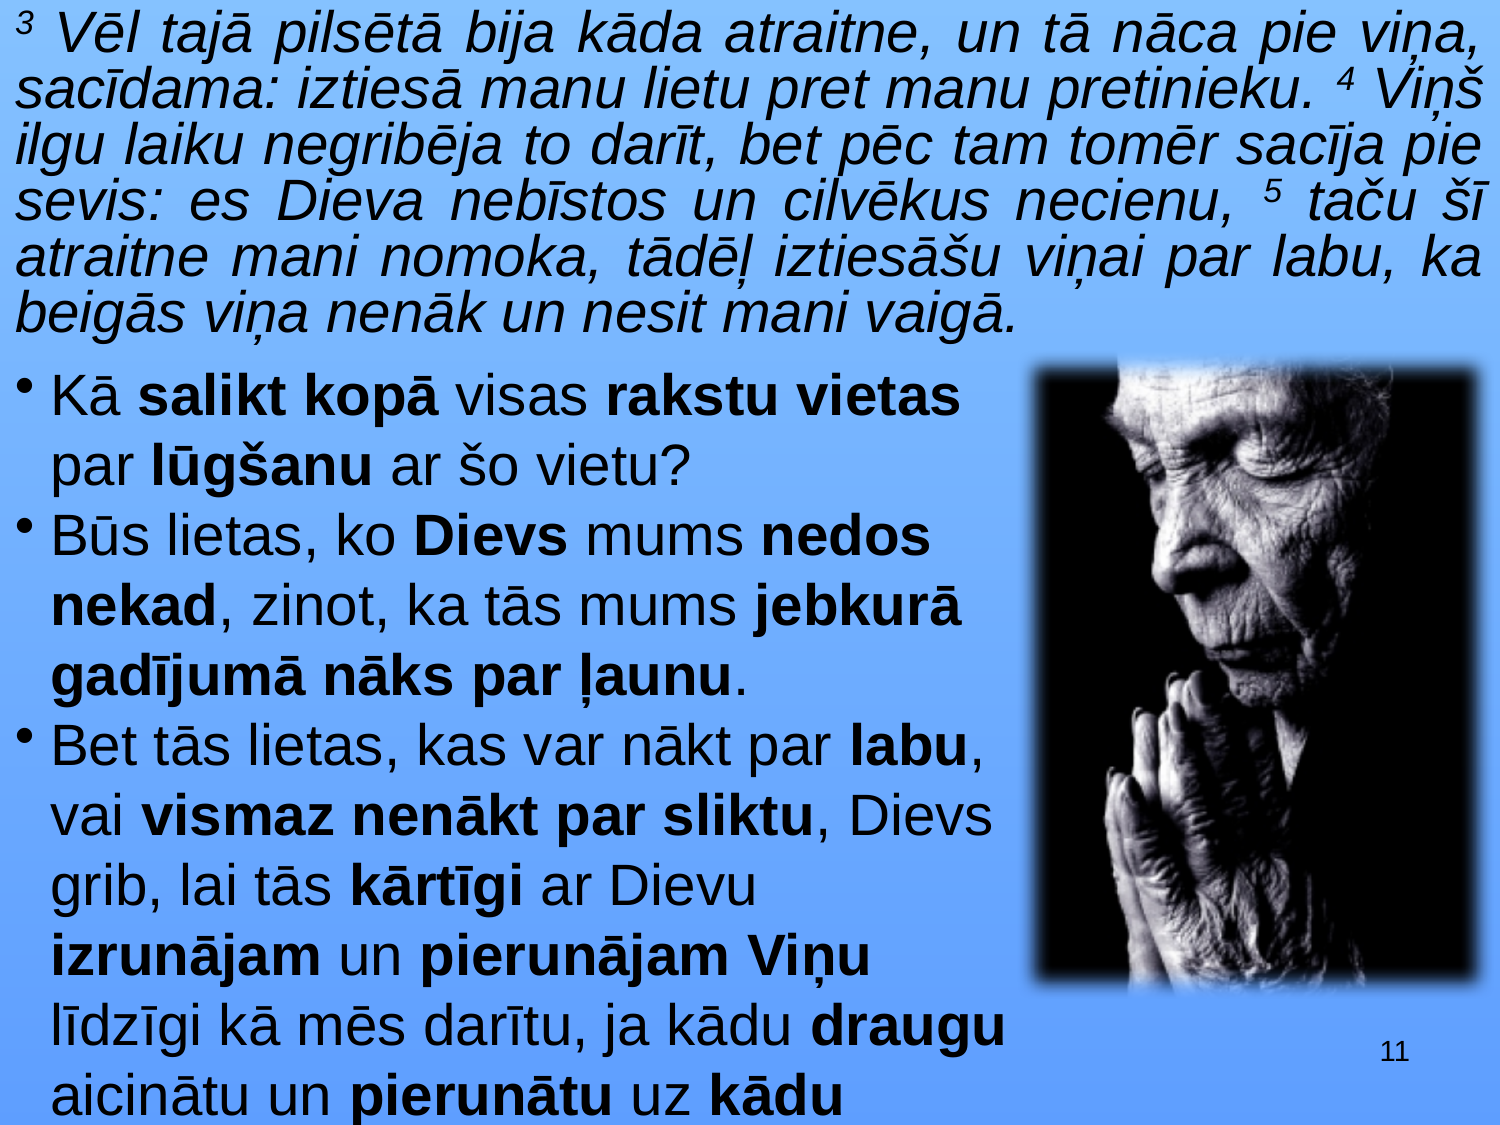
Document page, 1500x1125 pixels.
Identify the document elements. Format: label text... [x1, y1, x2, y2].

list 3 Vēl tajā pilsētā bija kāda atraitne, un tā nāca pie viņa, sacīdama: iztiesā manu lietu pret manu pretinieku. 4 Viņš ilgu laiku negribēja to darīt, bet pēc tam tomēr sacīja pie sevis: es Dieva nebīstos un cilvēkus necienu, 5 taču šī atraitne mani nomoka, tādēļ iztiesāšu viņai par labu, ka beigās viņa nenāk un nesit mani vaigā. [0, 0, 1500, 178]
text_box Kā salikt kopā visas rakstu vietas par lūgšanu ar šo vietu? Būs lietas, ko Dievs mums nedos nekad, zinot, ka tās mums jebkurā gadījumā nāks par ļaunu. Bet tās lietas, kas var nākt par labu, vai vismaz nenākt par sliktu, Dievs grib, lai tās kārtīgi ar Dievu izrunājam un pierunājam Viņu līdzīgi kā mēs darītu, ja kādu draugu aicinātu un pierunātu uz kādu pasākumu. [0, 349, 1034, 1125]
picture [1015, 349, 1496, 1000]
slide_number 11 [1074, 1024, 1426, 1103]
